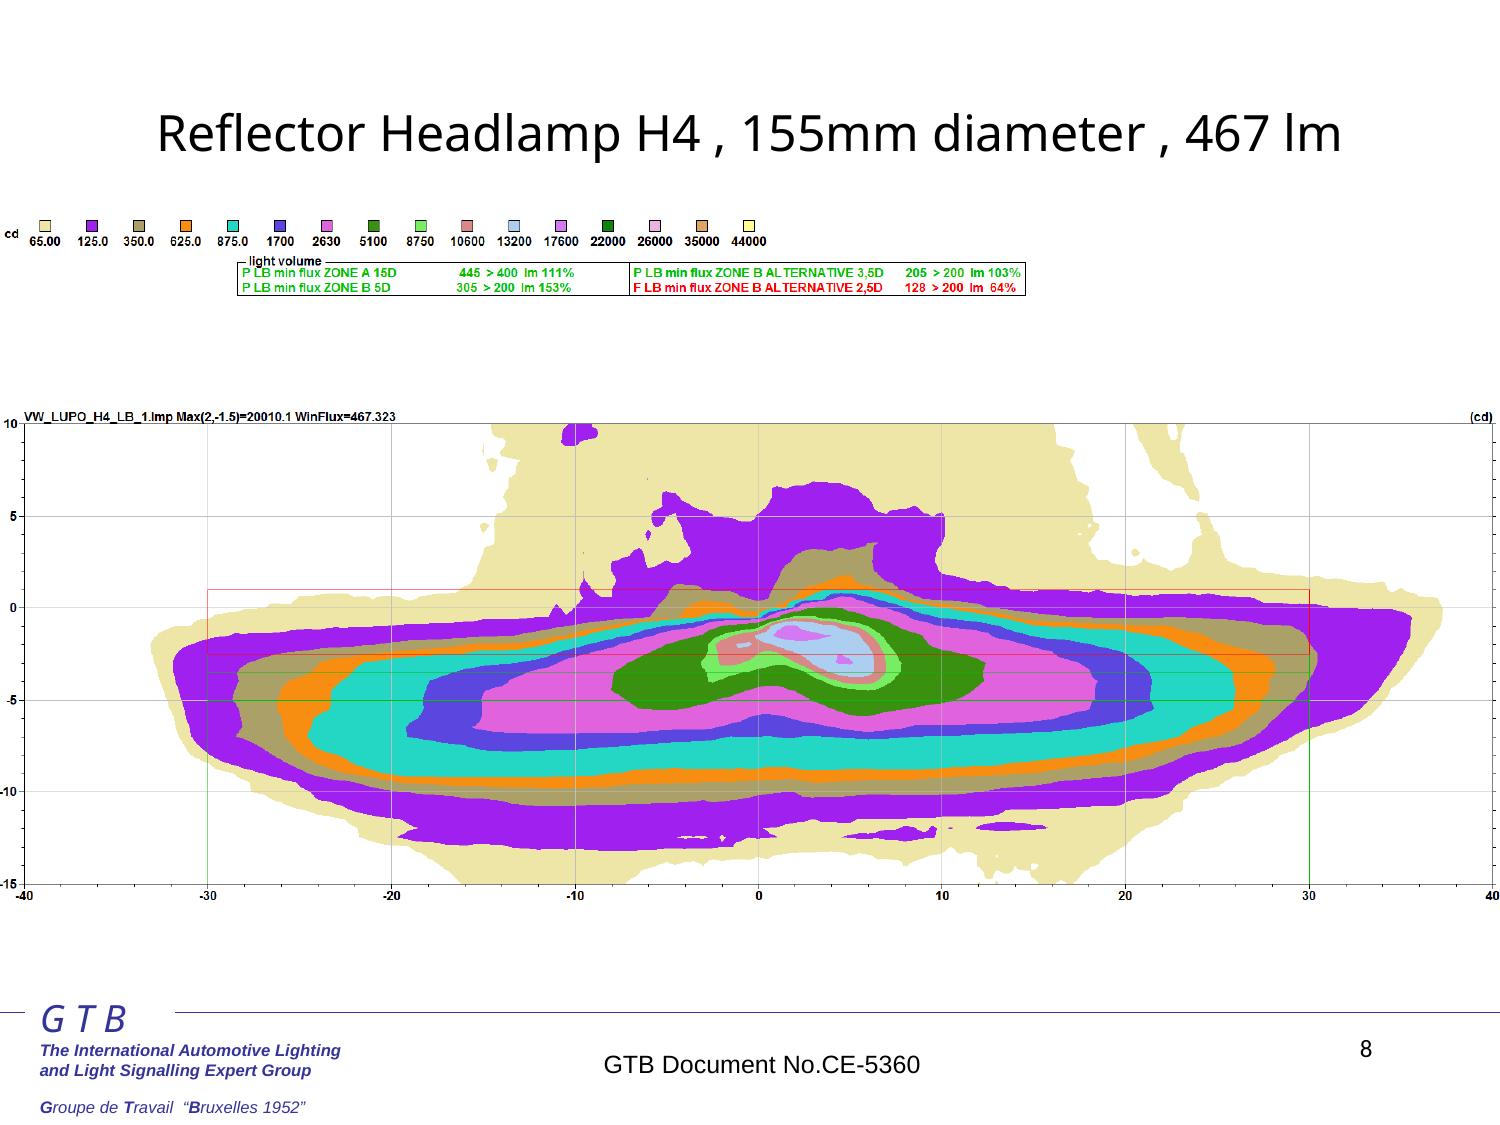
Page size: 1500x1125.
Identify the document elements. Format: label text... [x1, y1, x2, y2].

title Reflector Headlamp H4 , 155mm diameter , 467 lm [112, 37, 1388, 213]
picture [0, 215, 1500, 910]
text_box GTB Document No.CE-5360 [505, 1025, 1020, 1101]
slide_number 8 [1074, 1024, 1388, 1101]
